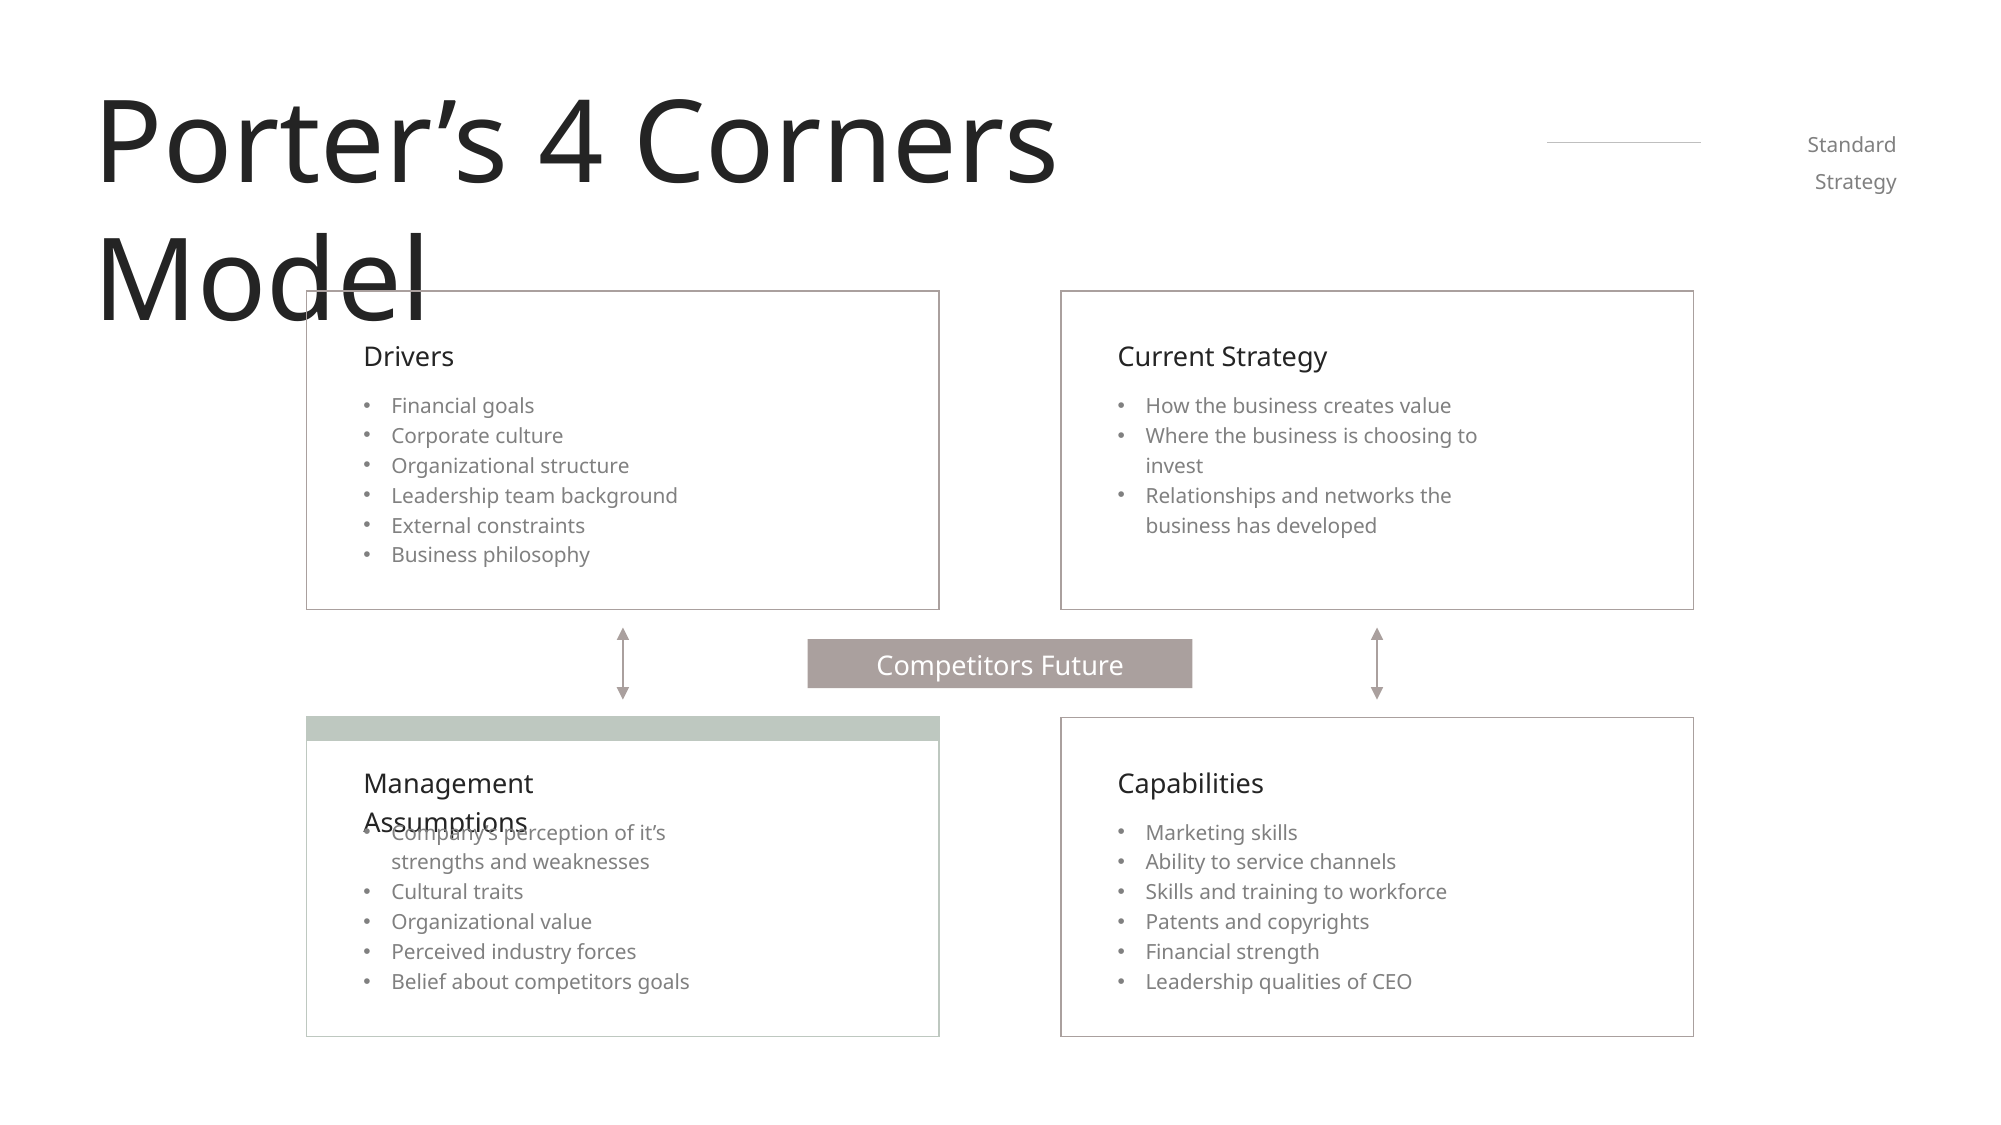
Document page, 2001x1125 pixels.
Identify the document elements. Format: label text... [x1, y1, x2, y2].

text_box [306, 716, 940, 1037]
text_box Porter’s 4 Corners Model [79, 61, 1296, 351]
text_box Competitors Future Strategy [819, 634, 1181, 727]
text_box Standard Strategy [1720, 111, 1912, 202]
text_box [306, 290, 940, 611]
text_box [1181, 638, 1193, 689]
text_box [1060, 290, 1694, 611]
text_box [807, 638, 819, 689]
text_box [1060, 716, 1694, 1037]
